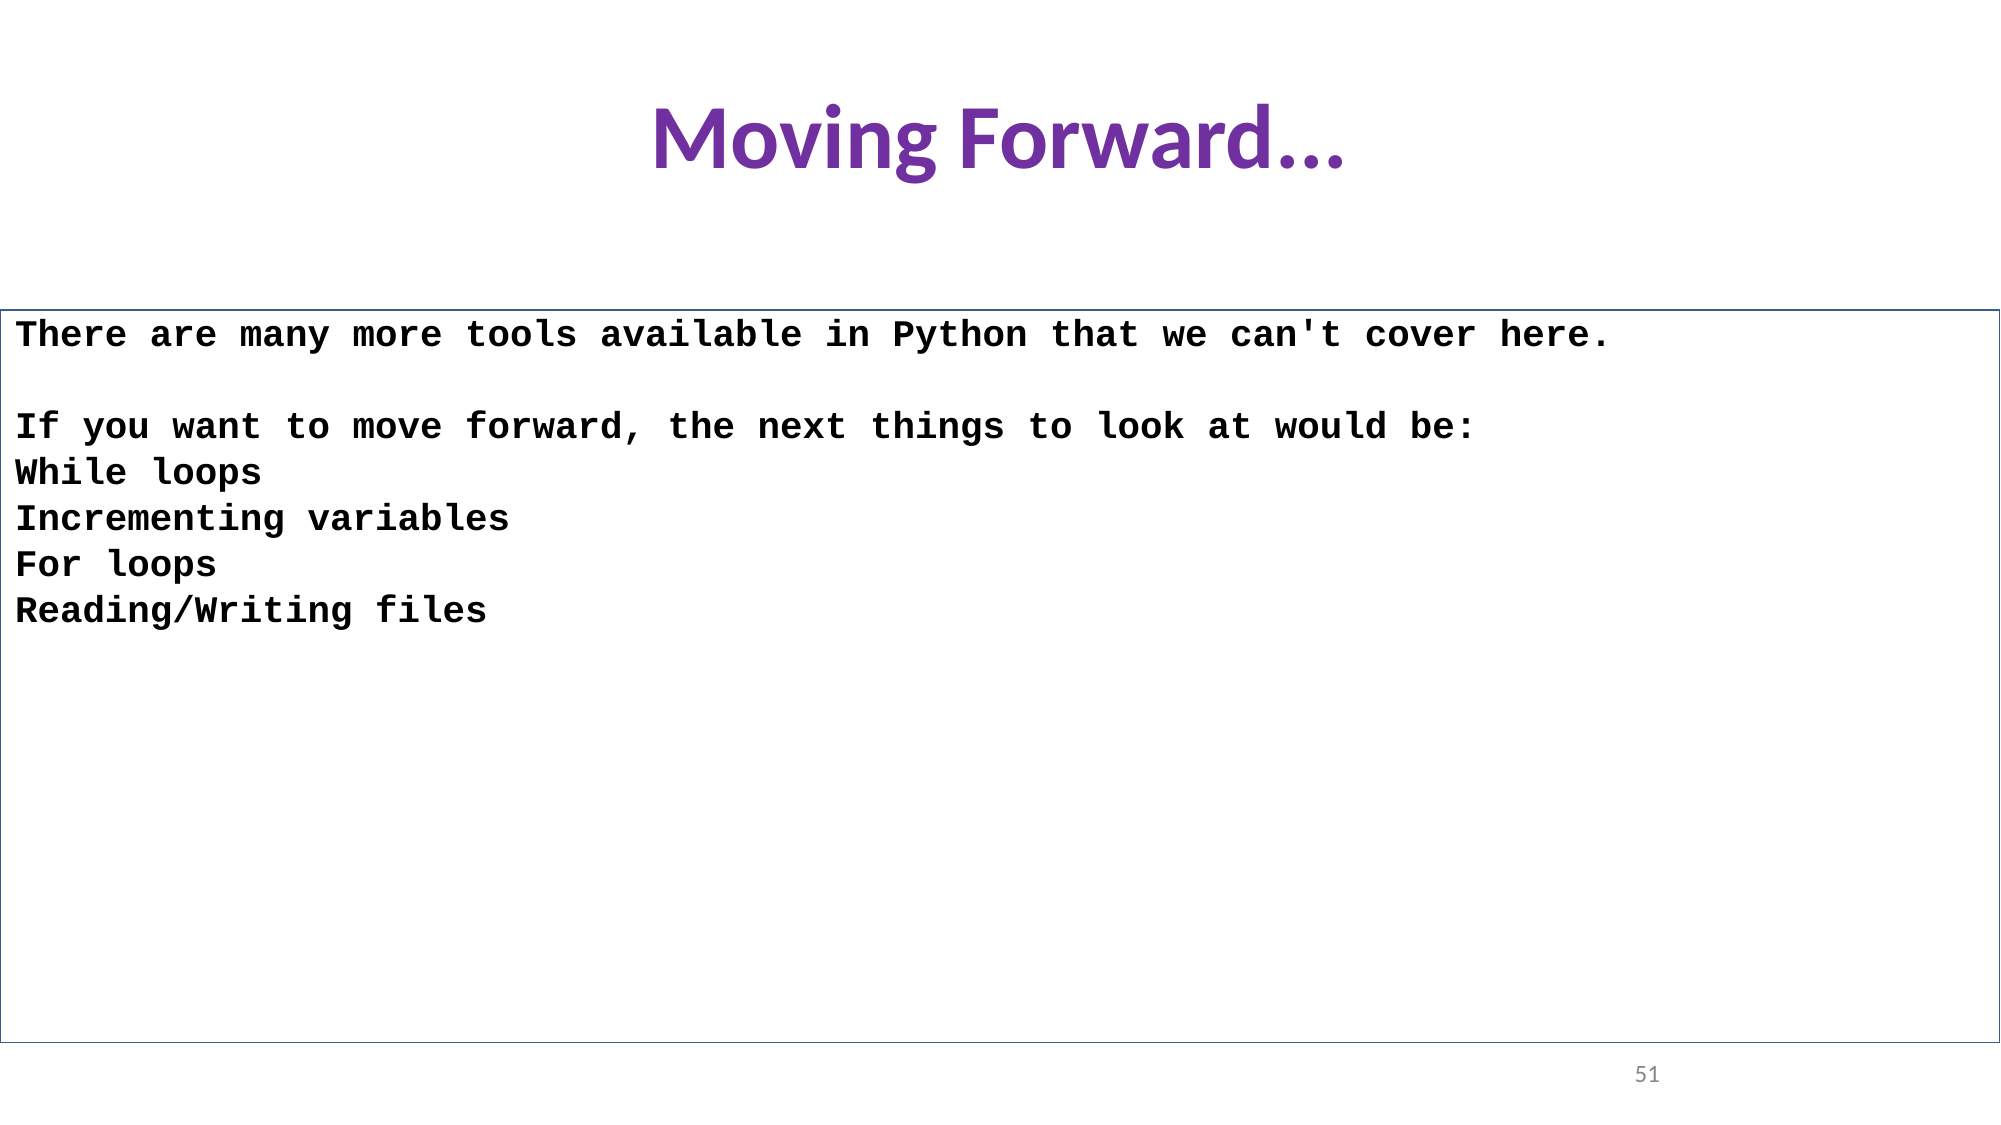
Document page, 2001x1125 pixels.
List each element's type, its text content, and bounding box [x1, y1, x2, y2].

slide_number 51 [1325, 1042, 1675, 1103]
list There are many more tools available in Python that we can't cover here. If you want to move forward, the next things to look at would be: While loops Incrementing variables For loops Reading/Writing files [0, 310, 2000, 1043]
title Moving Forward... [324, 45, 1675, 233]
